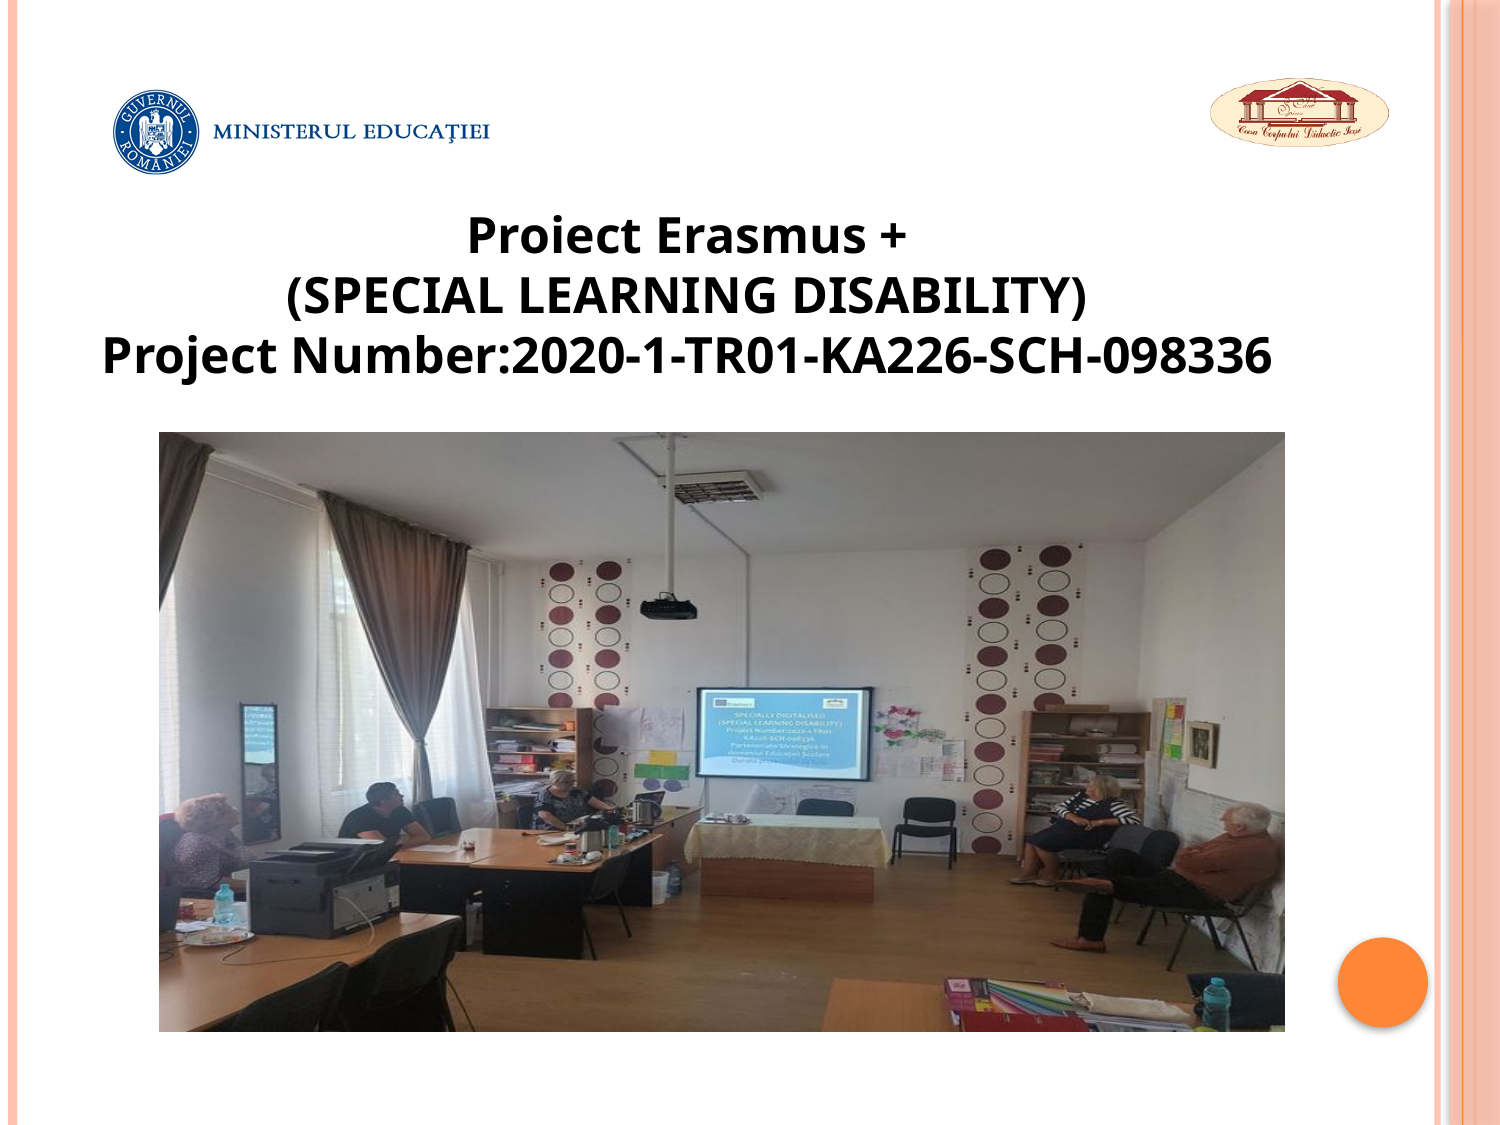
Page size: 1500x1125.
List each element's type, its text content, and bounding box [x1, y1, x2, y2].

picture [111, 89, 491, 175]
list Proiect Erasmus + (SPECIAL LEARNING DISABILITY) Project Number:2020-1-TR01-KA226-SCH-098336 [75, 196, 1300, 1062]
picture [1210, 77, 1391, 148]
picture [158, 431, 1285, 1033]
